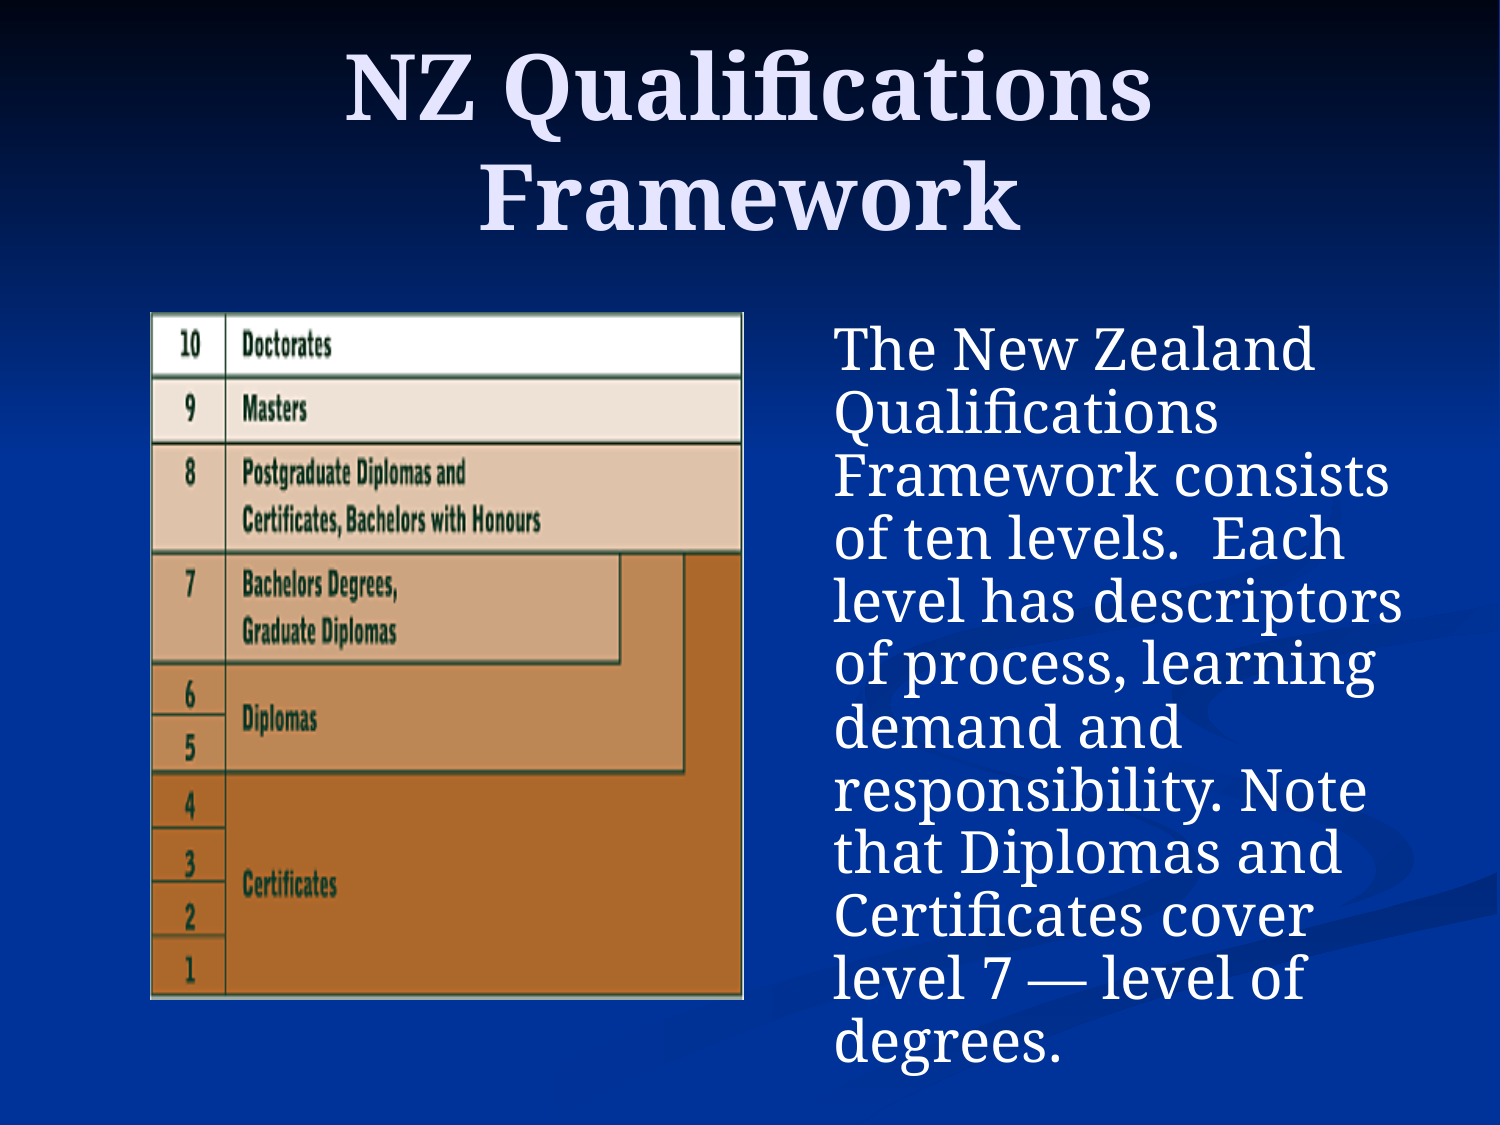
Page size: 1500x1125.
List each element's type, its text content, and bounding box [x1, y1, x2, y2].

title NZ Qualifications Framework [74, 44, 1426, 233]
list The New Zealand Qualifications Framework consists of ten levels. Each level has descriptors of process, learning demand and responsibility. Note that Diplomas and Certificates cover level 7 — level of degrees. [762, 312, 1426, 1006]
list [149, 312, 744, 1001]
